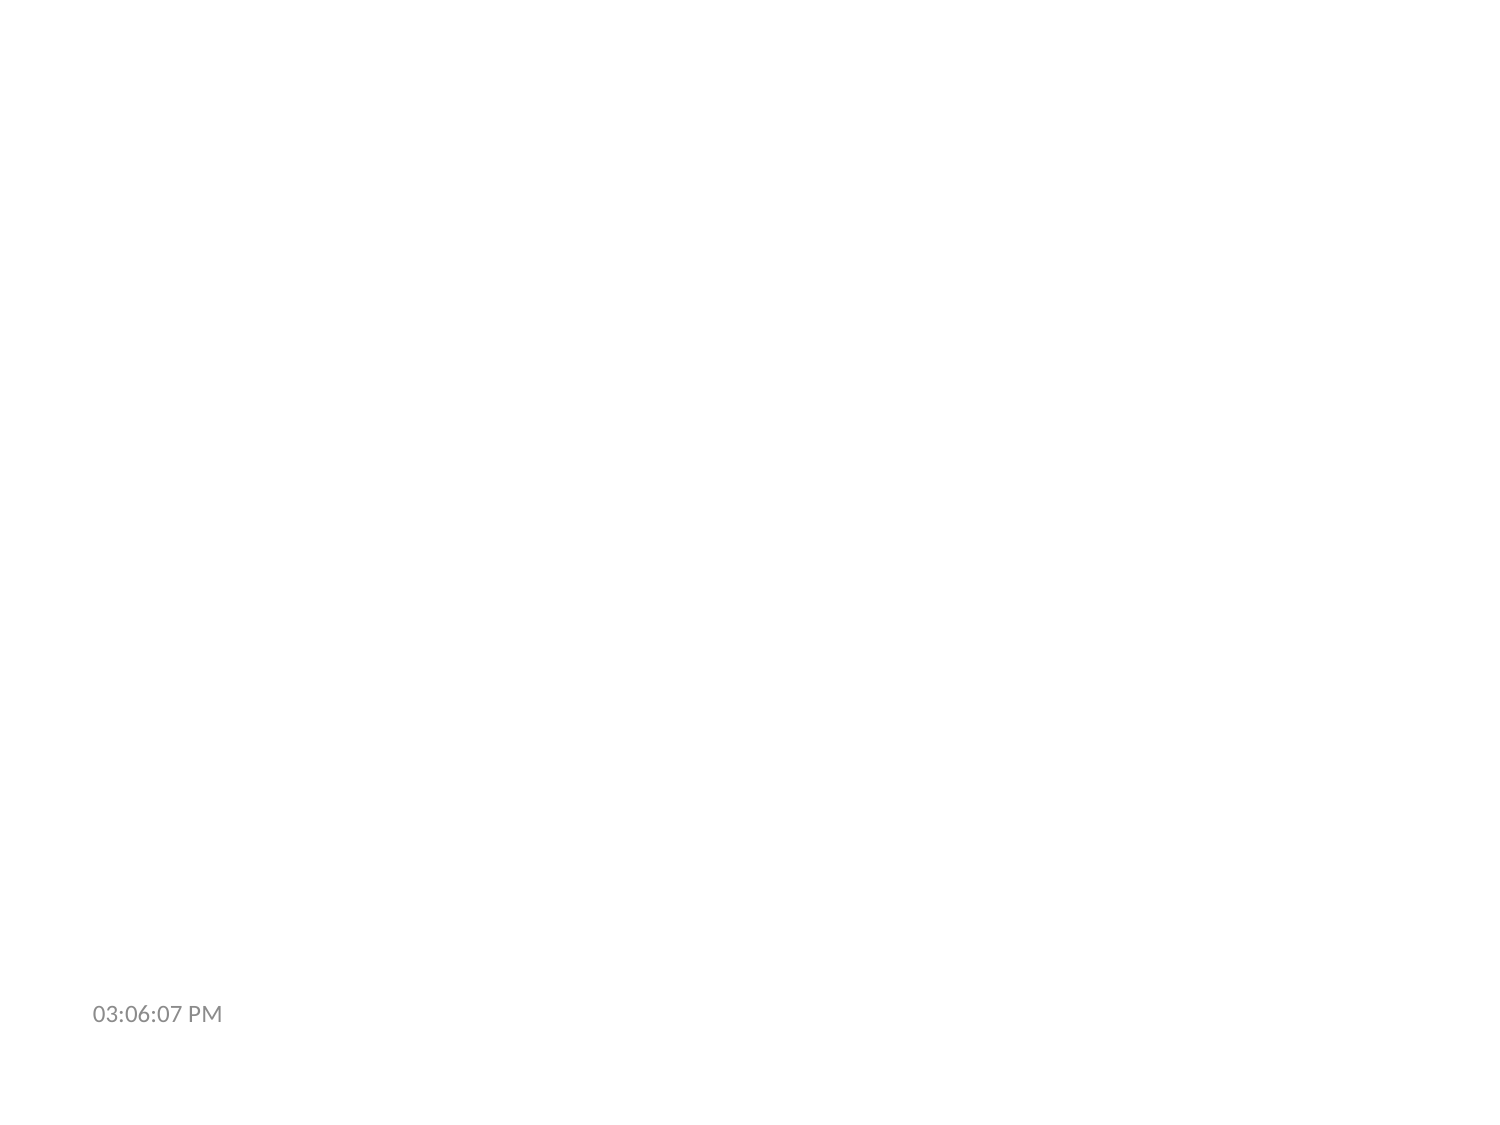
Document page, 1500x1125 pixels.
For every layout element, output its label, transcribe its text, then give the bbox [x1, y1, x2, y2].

text_box 3:35:09 PM [77, 982, 428, 1043]
